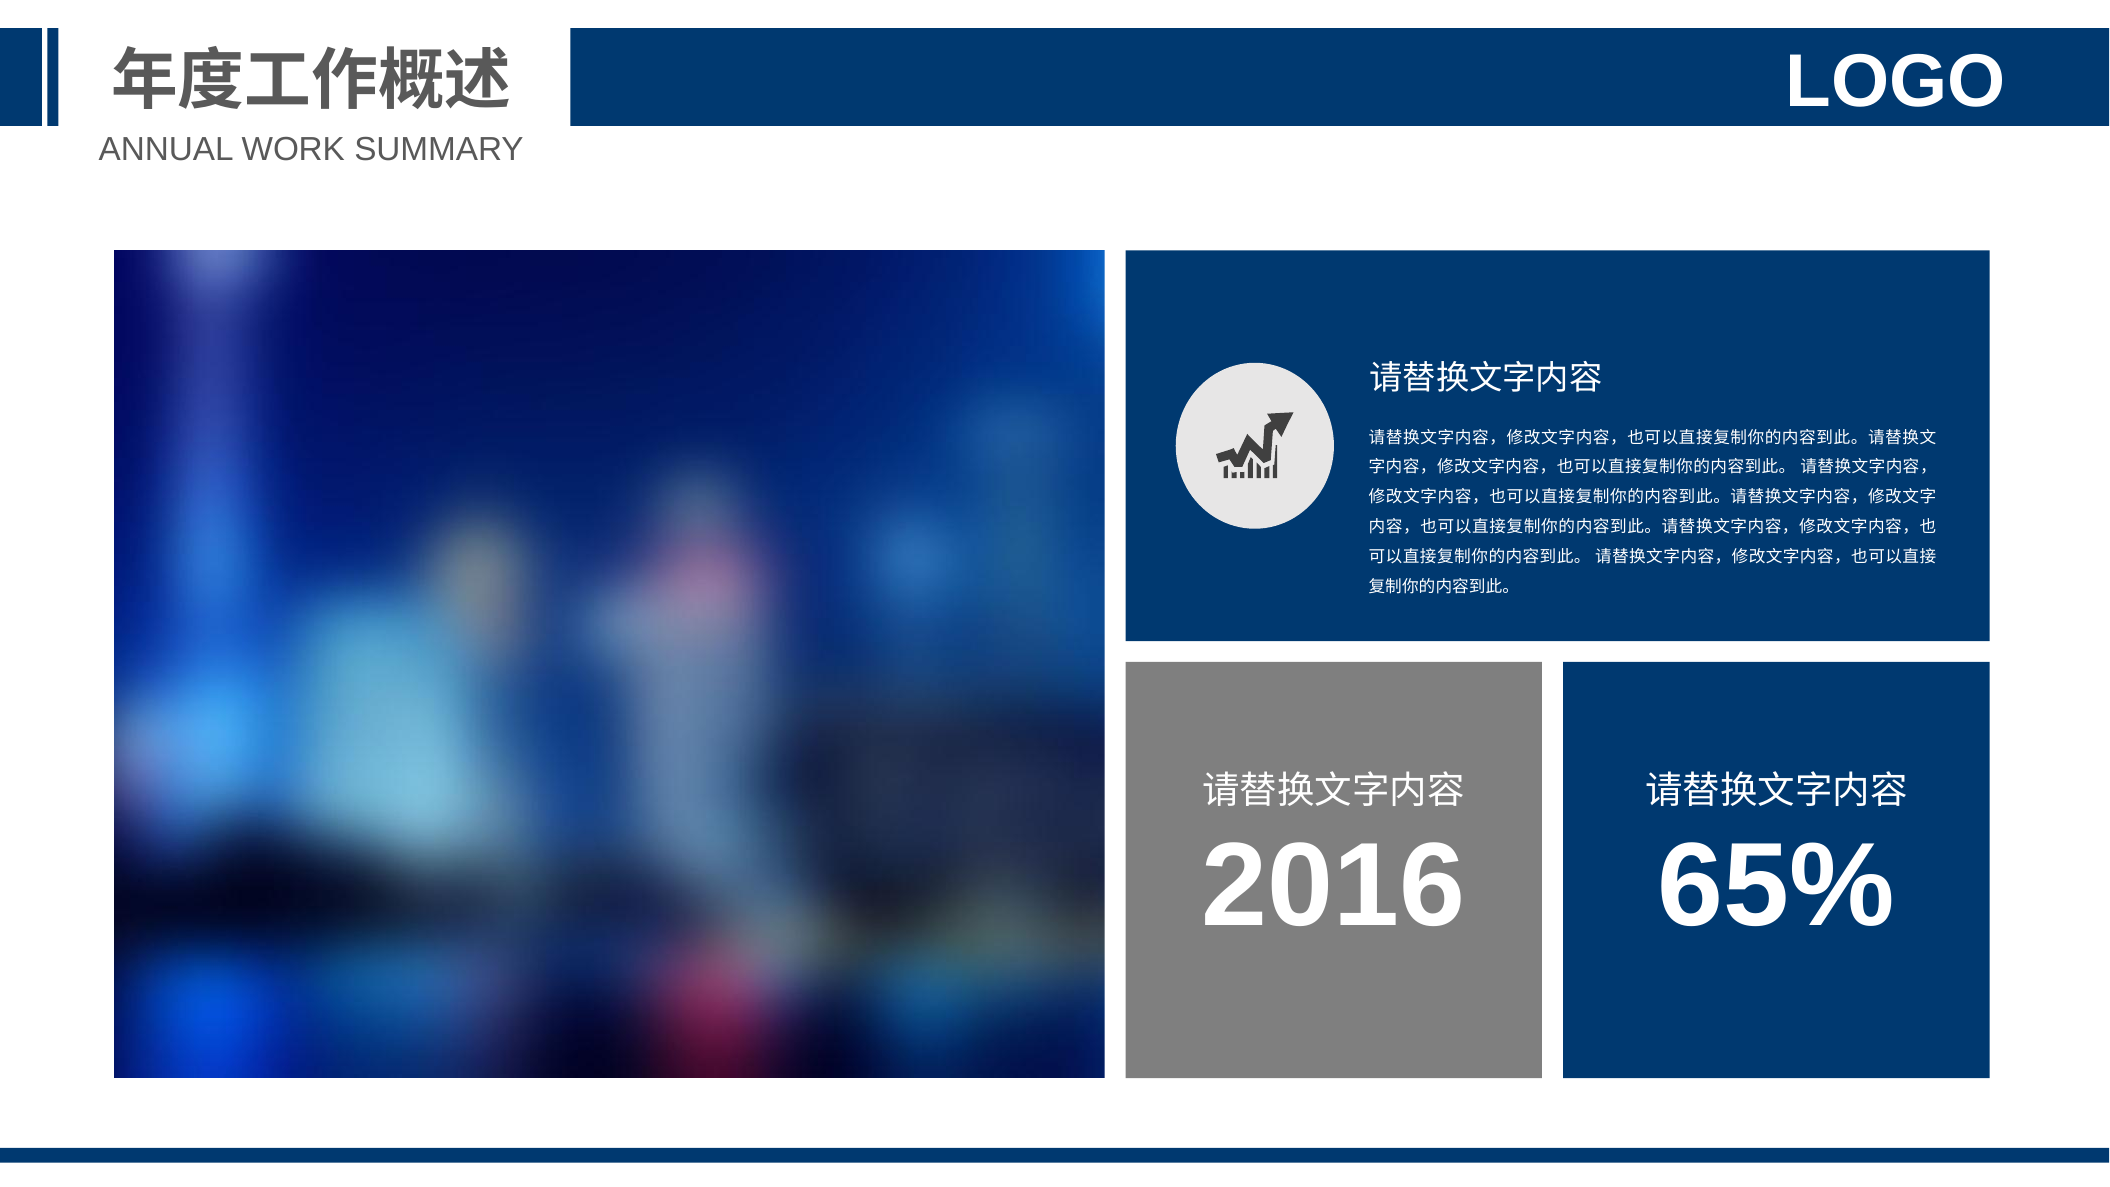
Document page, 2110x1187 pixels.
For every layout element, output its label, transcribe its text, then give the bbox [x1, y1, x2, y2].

text_box [46, 27, 59, 127]
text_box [1125, 661, 1543, 1079]
text_box LOGO [1739, 31, 2053, 122]
text_box [0, 1147, 2110, 1164]
text_box [569, 27, 2110, 127]
text_box ANNUAL WORK SUMMARY [83, 119, 540, 175]
text_box [113, 250, 1106, 1079]
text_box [1563, 661, 1990, 1079]
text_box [1125, 250, 1990, 642]
text_box [0, 27, 43, 127]
text_box 年度工作概述 [96, 28, 527, 119]
